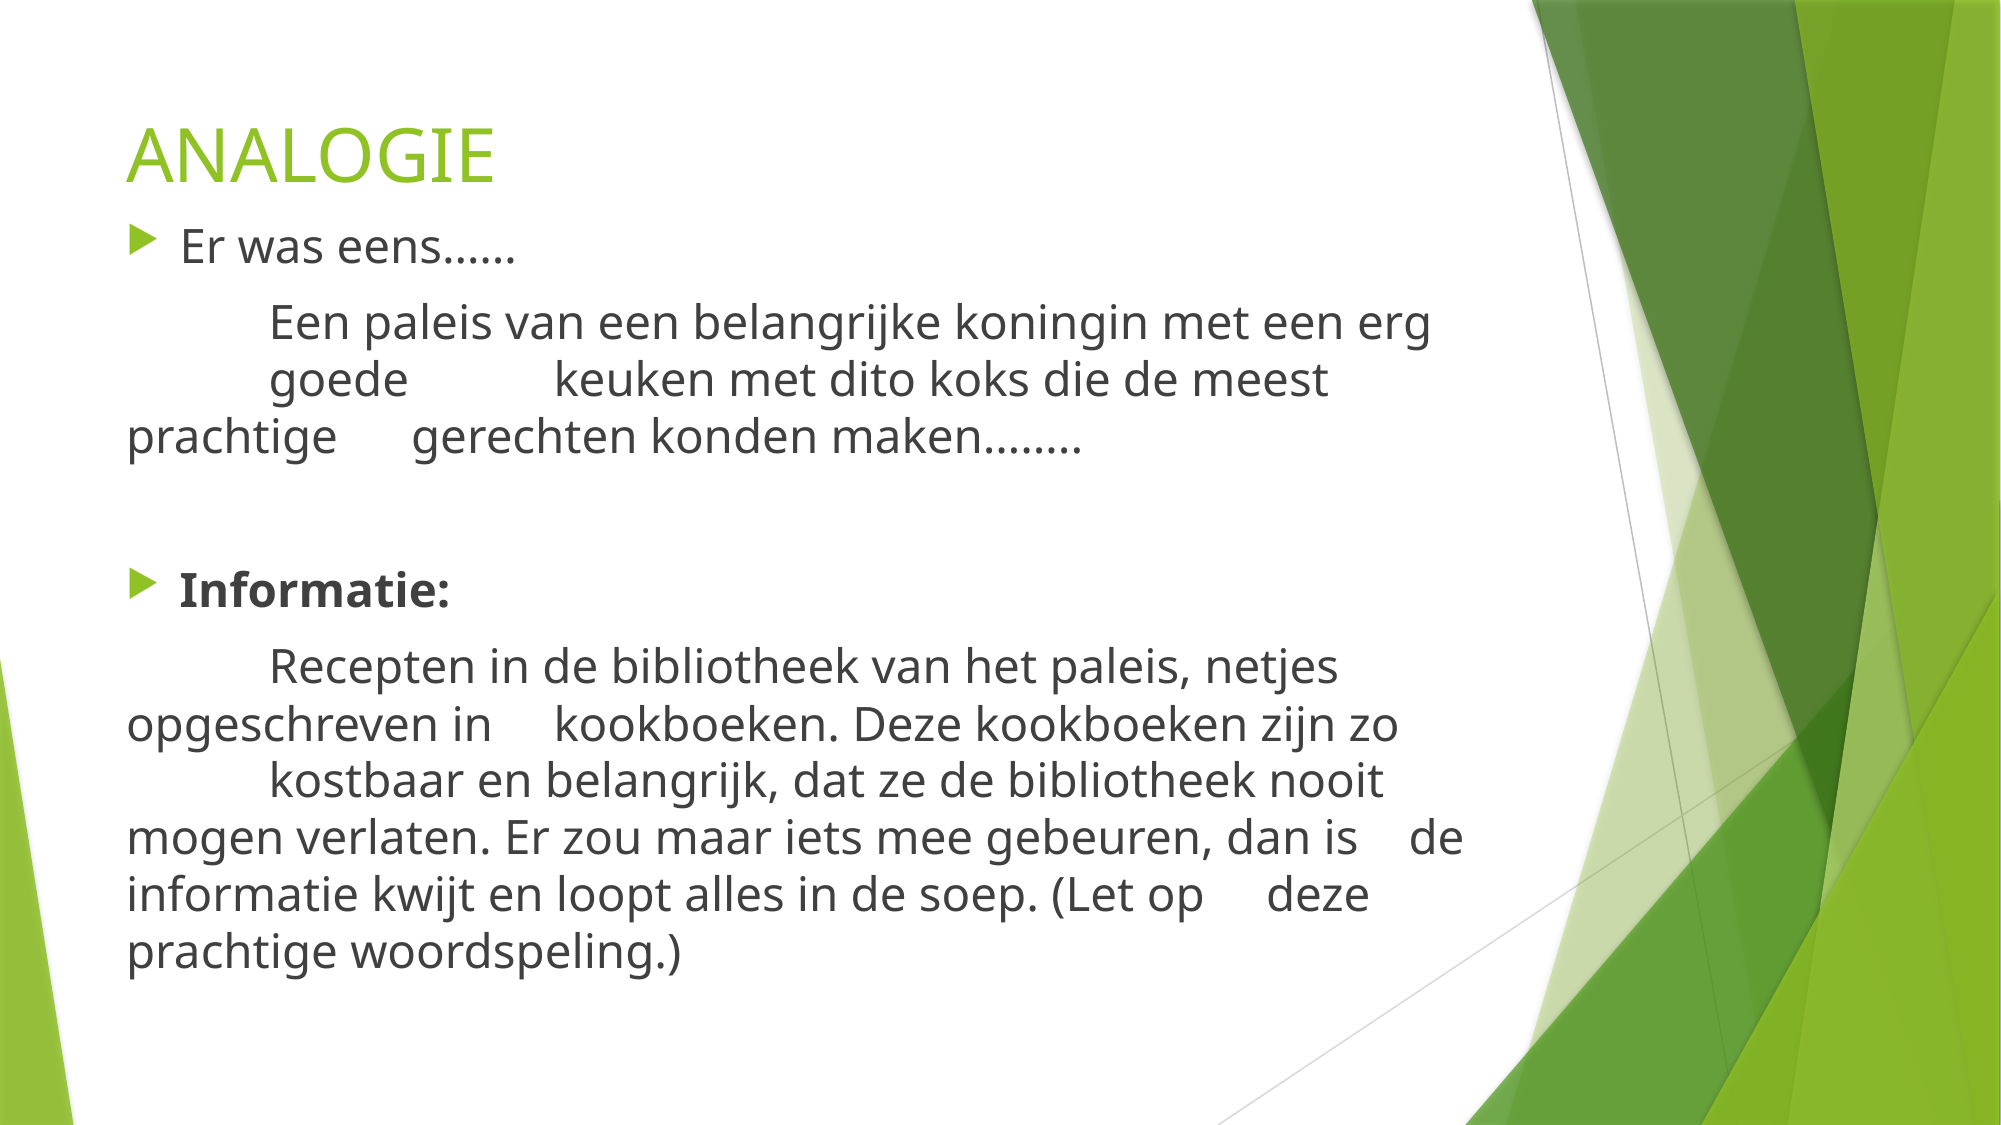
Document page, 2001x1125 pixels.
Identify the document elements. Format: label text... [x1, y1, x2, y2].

title ANALOGIE [111, 99, 1522, 208]
list Er was eens…… Een paleis van een belangrijke koningin met een erg goede keuken met dito koks die de meest prachtige gerechten konden maken…….. Informatie: Recepten in de bibliotheek van het paleis, netjes opgeschreven in kookboeken. Deze kookboeken zijn zo kostbaar en belangrijk, dat ze de bibliotheek nooit mogen verlaten. Er zou maar iets mee gebeuren, dan is de informatie kwijt en loopt alles in de soep. (Let op deze prachtige woordspeling.) [111, 208, 1522, 987]
